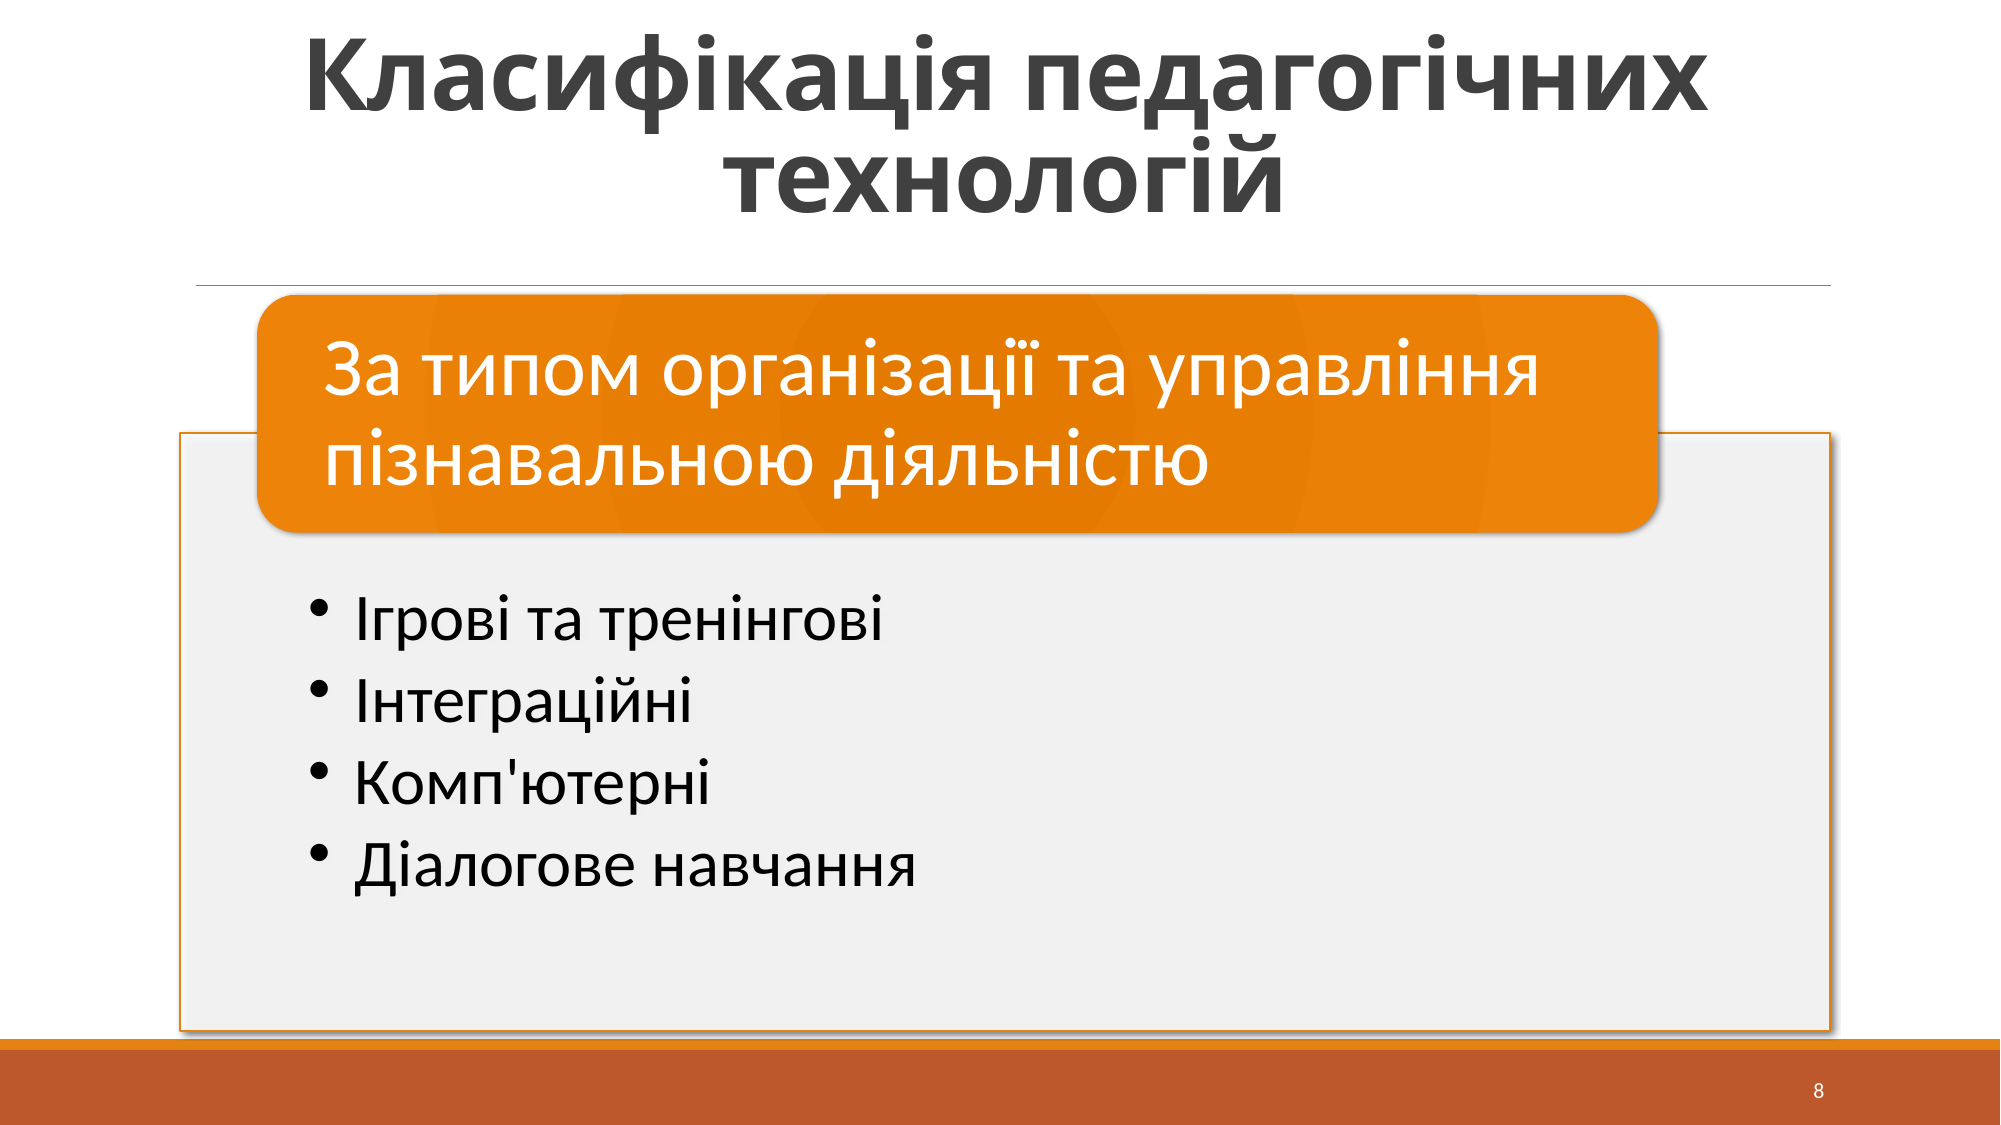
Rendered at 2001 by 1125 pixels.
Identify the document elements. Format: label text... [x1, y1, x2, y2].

slide_number 8 [1624, 1059, 1840, 1120]
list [179, 294, 1831, 1032]
title Класифікація педагогічних технологій [180, 107, 1830, 241]
